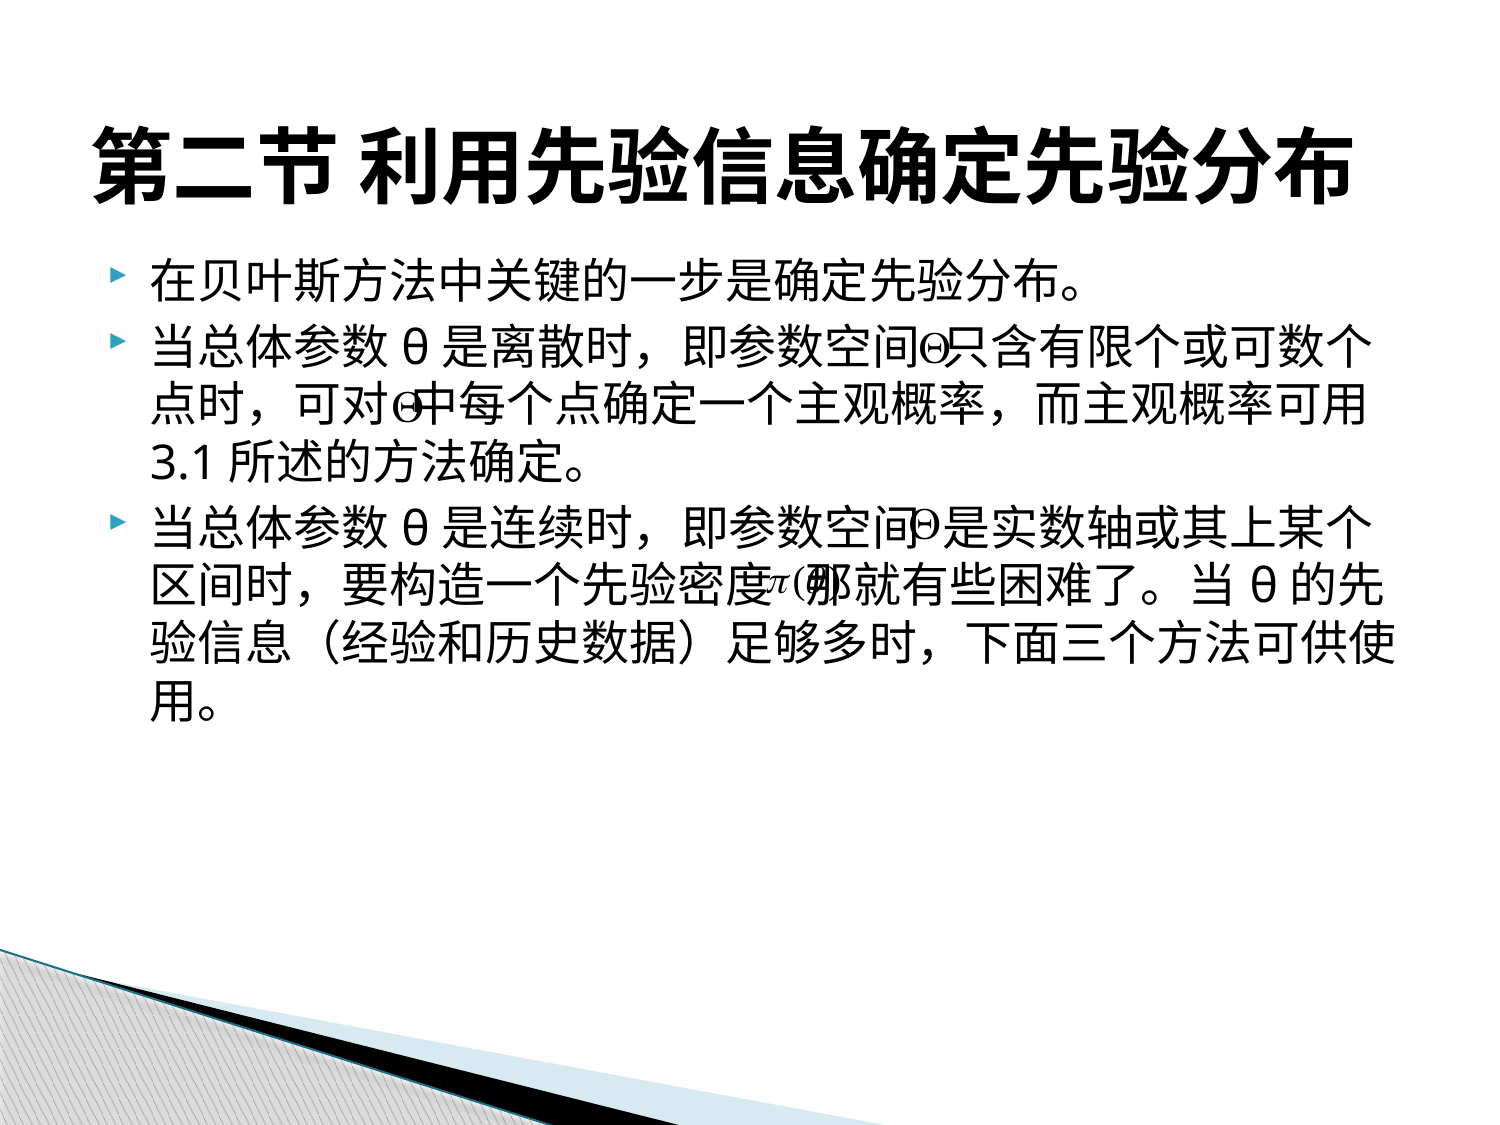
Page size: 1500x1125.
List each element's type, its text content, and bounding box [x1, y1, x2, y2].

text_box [761, 557, 850, 610]
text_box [902, 498, 952, 551]
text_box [911, 322, 962, 376]
list 在贝叶斯方法中关键的一步是确定先验分布。 当总体参数θ是离散时，即参数空间 只含有限个或可数个点时，可对 中每个点确定一个主观概率，而主观概率可用3.1所述的方法确定。 当总体参数θ是连续时，即参数空间 是实数轴或其上某个区间时，要构造一个先验密度 那就有些困难了。当θ的先验信息（经验和历史数据）足够多时，下面三个方法可供使用。 [75, 243, 1425, 1125]
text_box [384, 380, 434, 434]
title 第二节 利用先验信息确定先验分布 [75, 45, 1425, 233]
